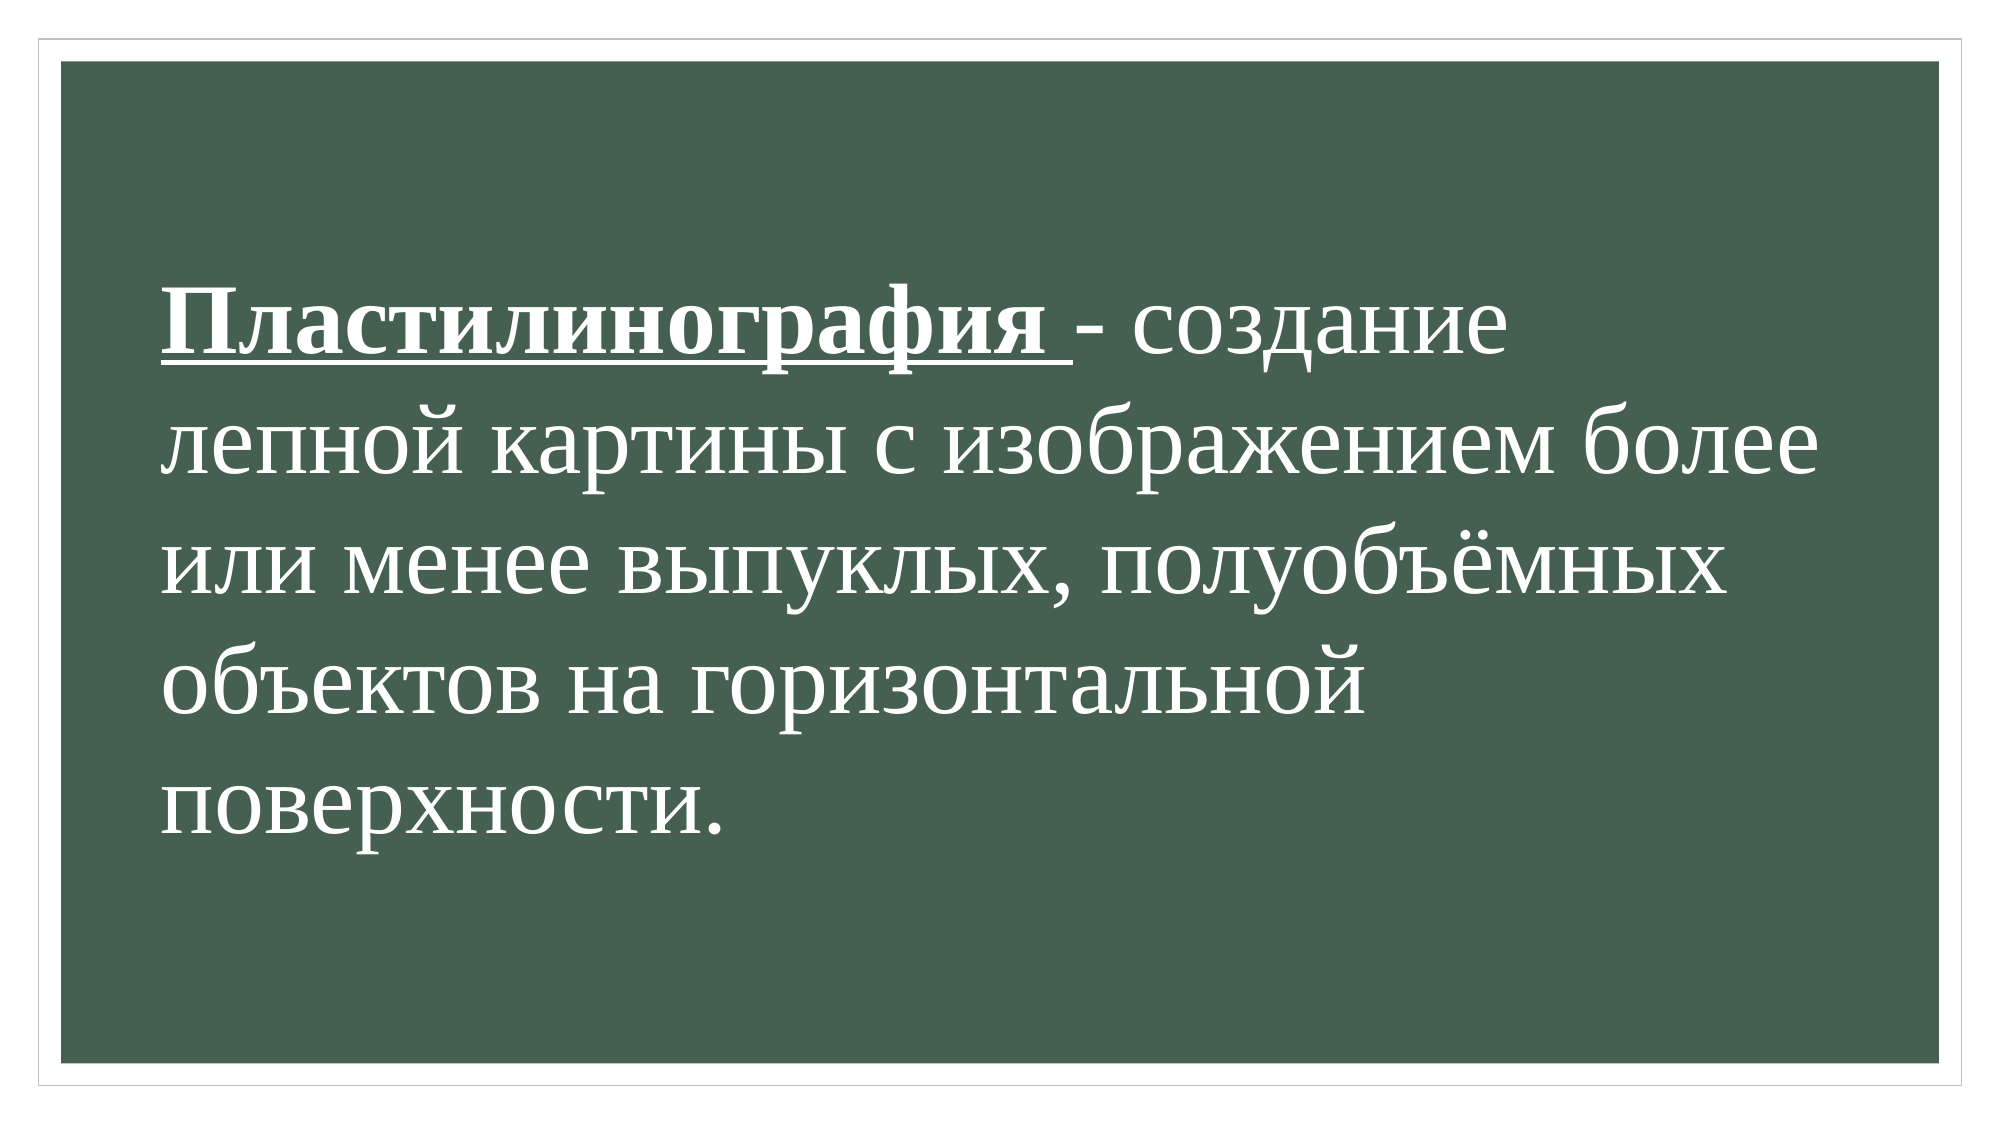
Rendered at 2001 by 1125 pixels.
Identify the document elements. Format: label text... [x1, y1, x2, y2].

text_box Пластилинография - создание лепной картины с изображением более или менее выпуклых, полуобъёмных объектов на горизонтальной поверхности. [145, 246, 1843, 861]
